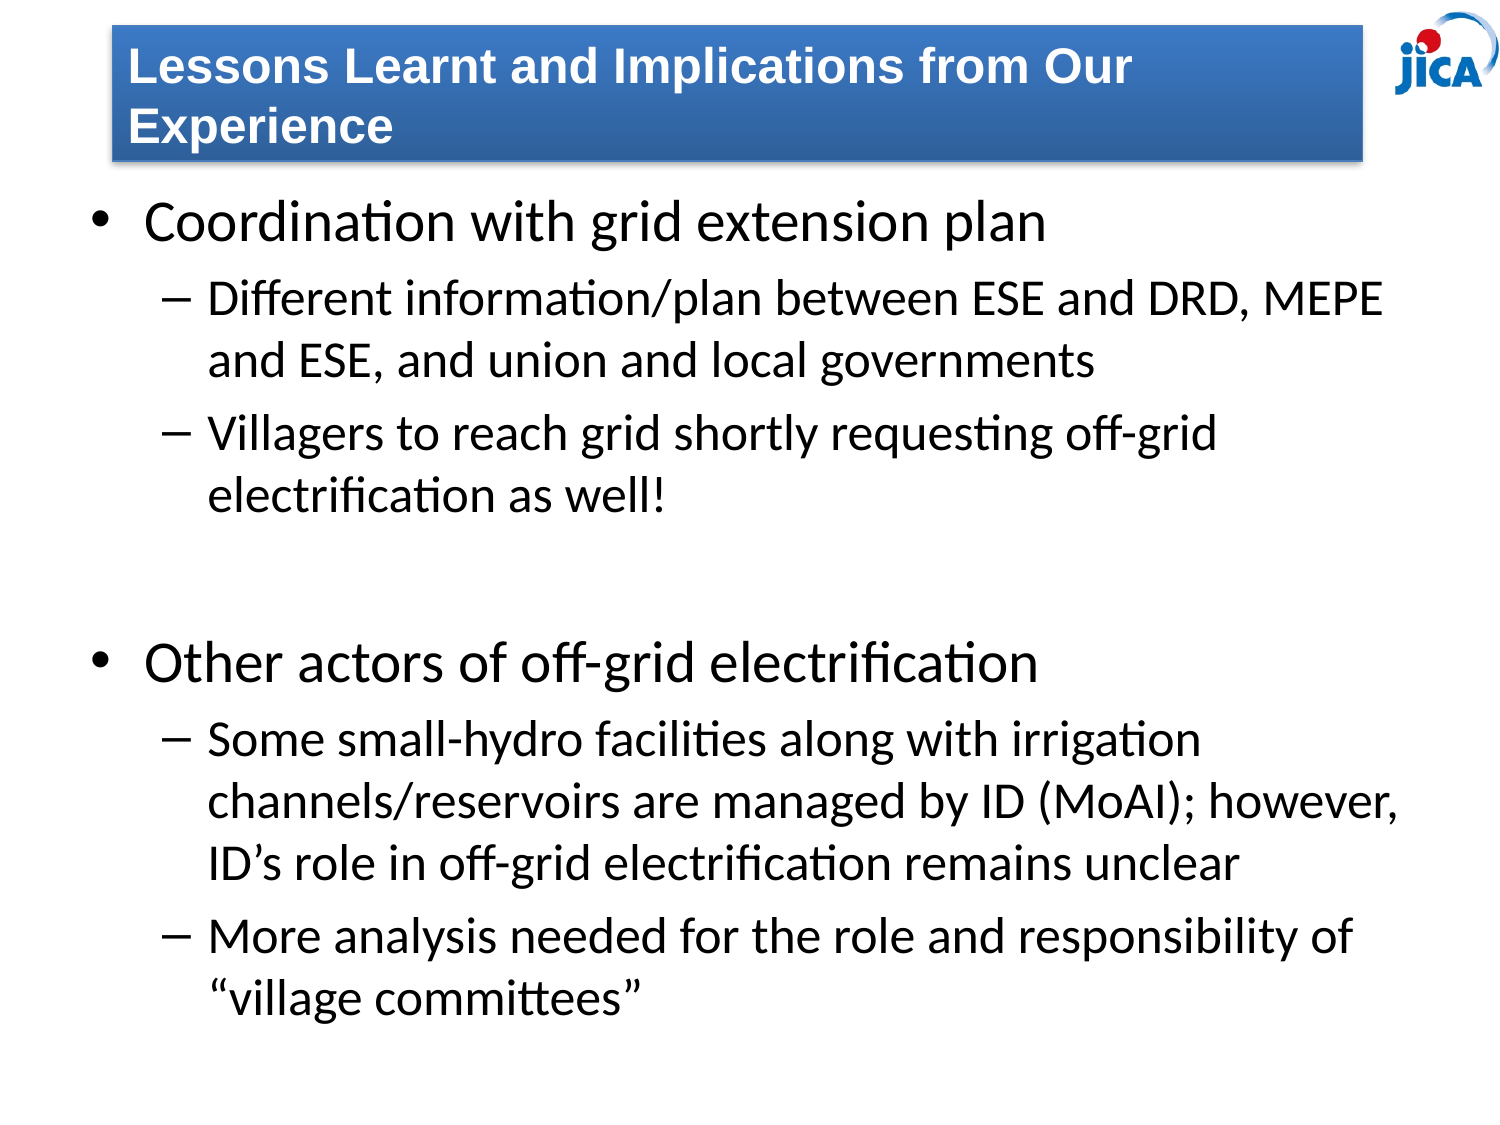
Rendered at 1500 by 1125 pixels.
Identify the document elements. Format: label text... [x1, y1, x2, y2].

picture [1372, 0, 1500, 101]
list Coordination with grid extension plan Different information/plan between ESE and DRD, MEPE and ESE, and union and local governments Villagers to reach grid shortly requesting off-grid electrification as well! Other actors of off-grid electrification Some small-hydro facilities along with irrigation channels/reservoirs are managed by ID (MoAI); however, ID’s role in off-grid electrification remains unclear More analysis needed for the role and responsibility of “village committees” [75, 174, 1425, 1088]
text_box Lessons Learnt and Implications from Our Experience [112, 25, 1363, 162]
